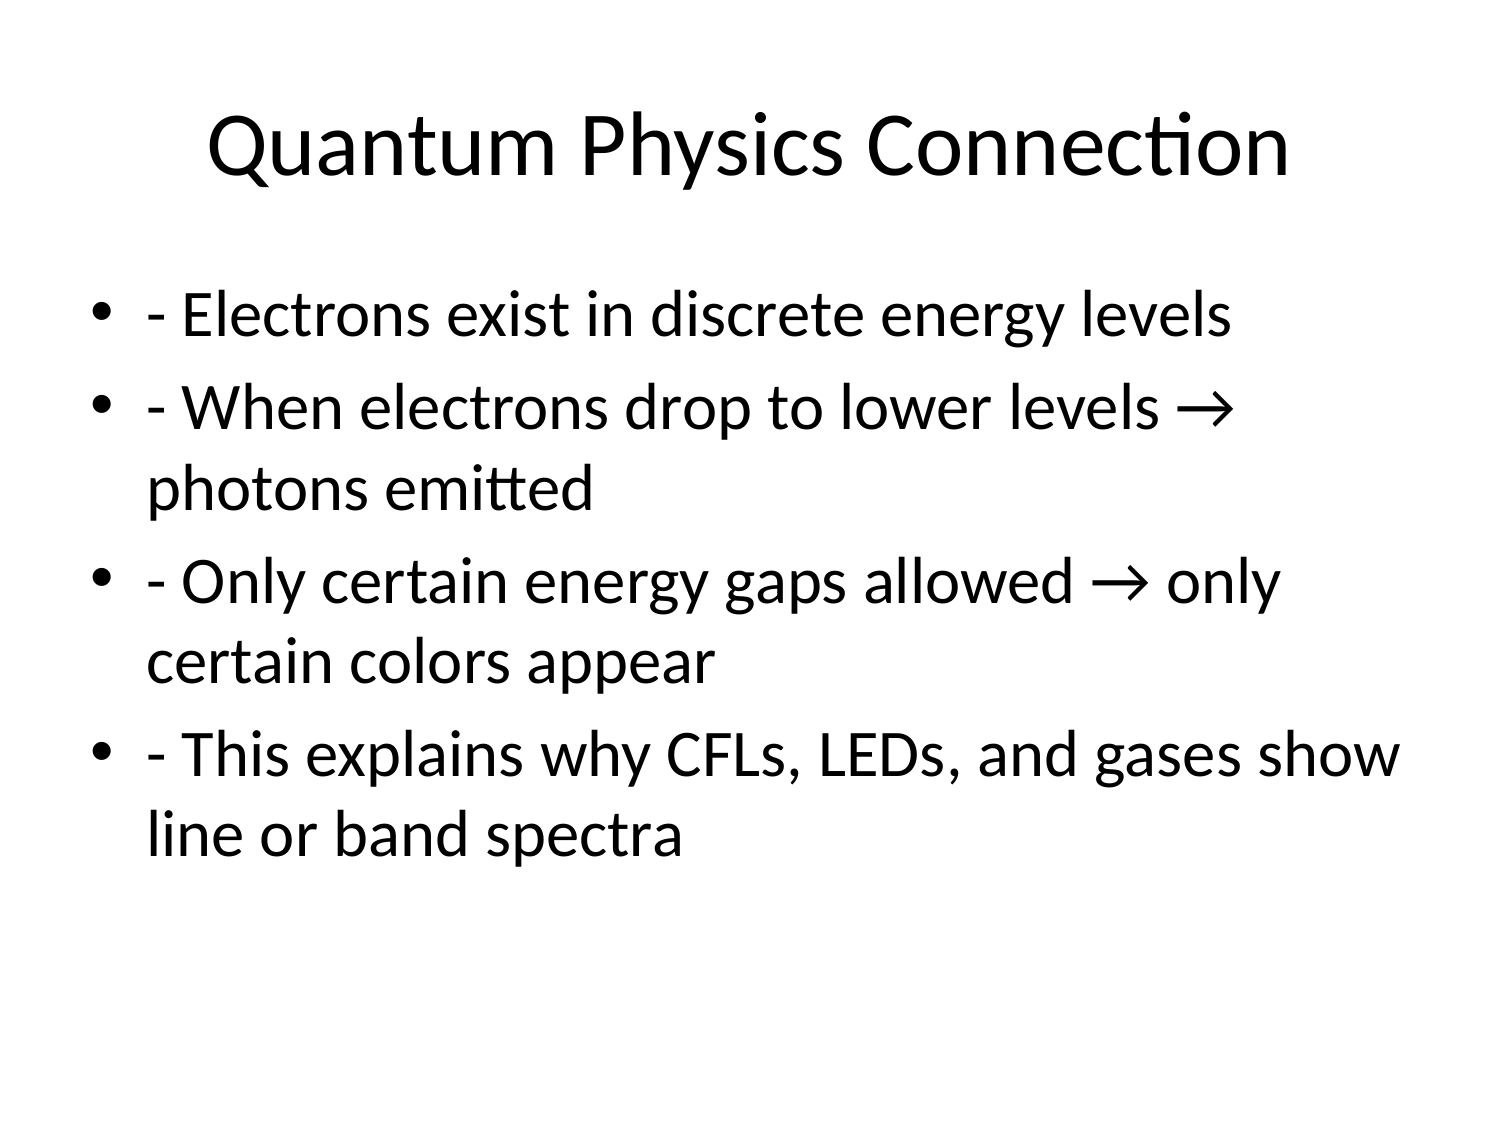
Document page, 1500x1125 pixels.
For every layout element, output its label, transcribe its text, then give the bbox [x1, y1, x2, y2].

title Quantum Physics Connection [75, 45, 1425, 233]
list - Electrons exist in discrete energy levels - When electrons drop to lower levels → photons emitted - Only certain energy gaps allowed → only certain colors appear - This explains why CFLs, LEDs, and gases show line or band spectra [75, 262, 1425, 1005]
